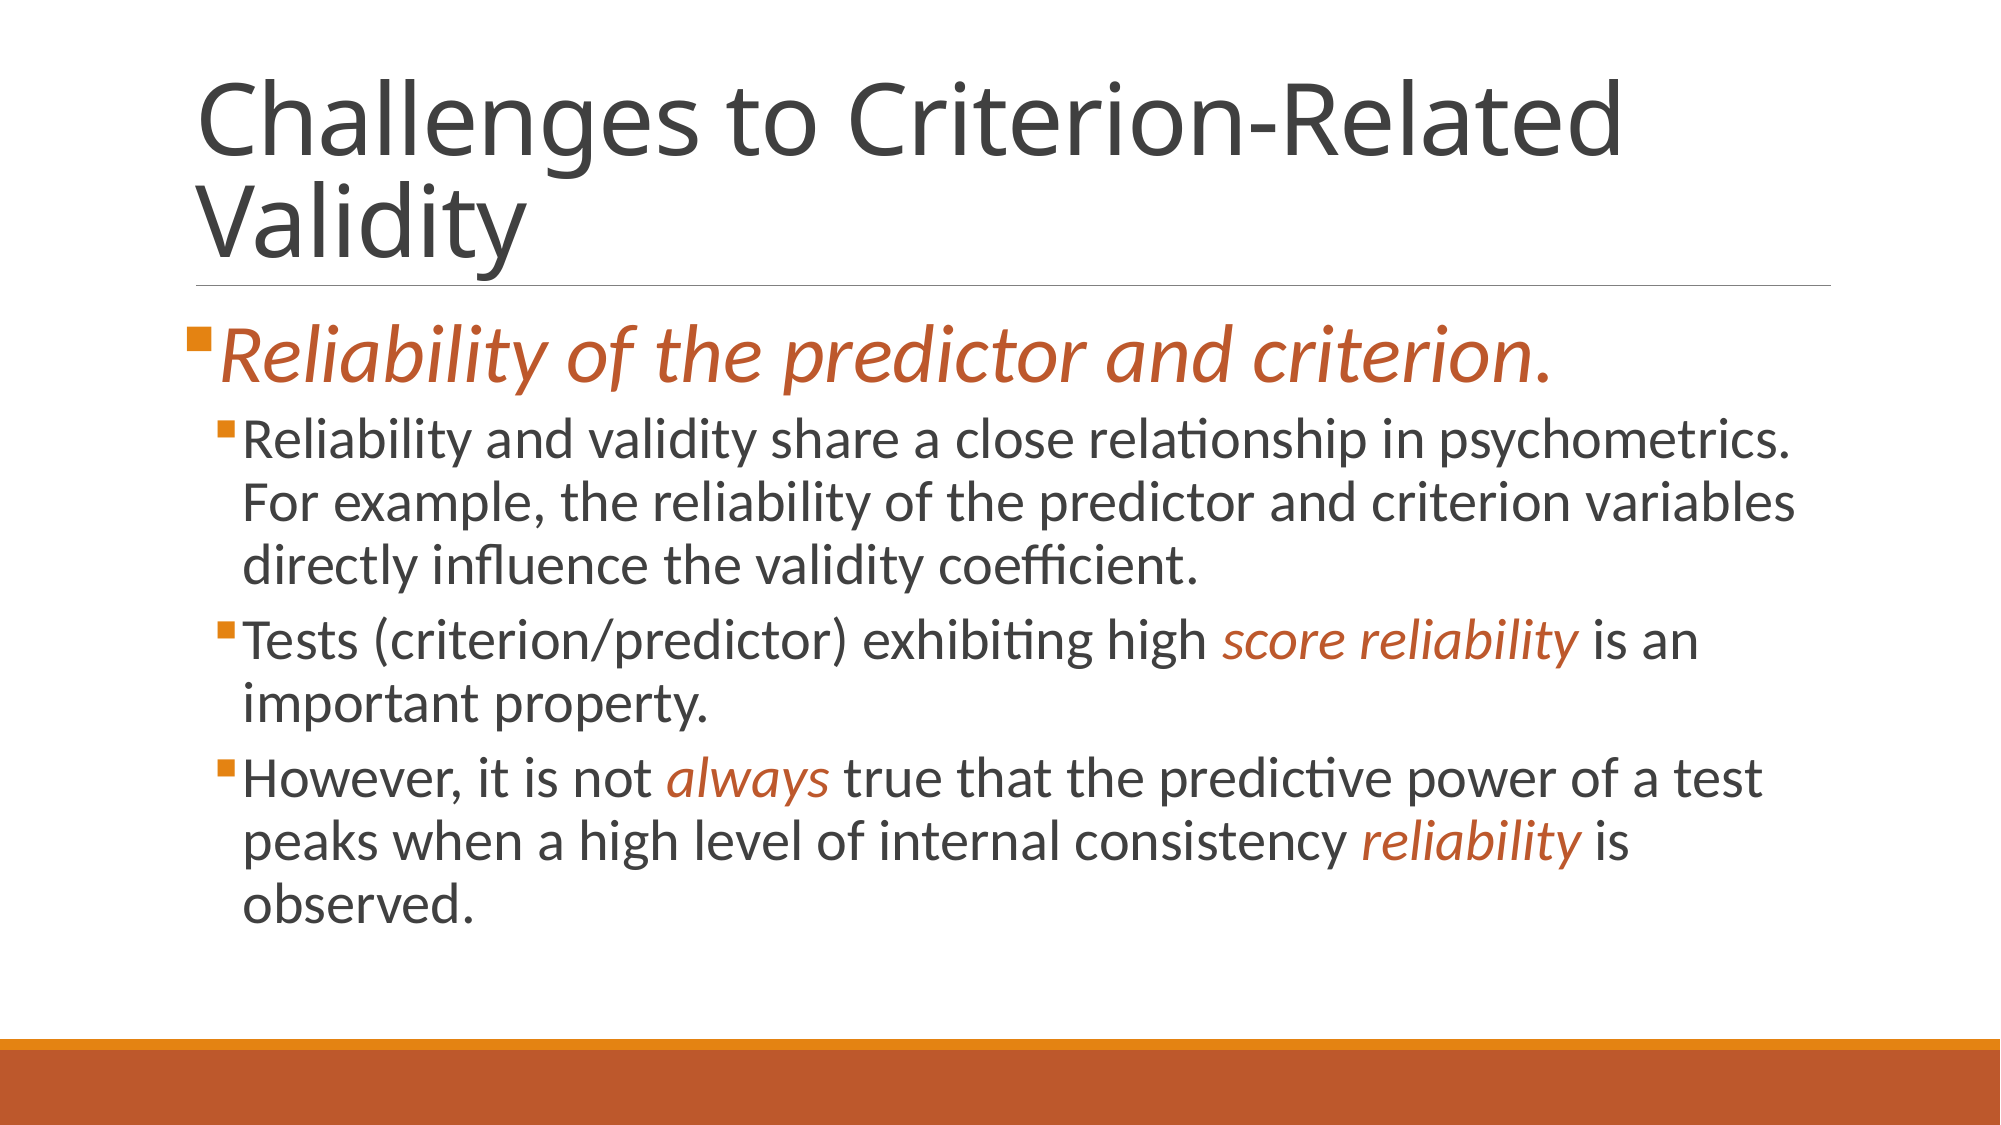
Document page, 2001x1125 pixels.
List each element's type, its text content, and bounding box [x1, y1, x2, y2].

title Challenges to Criterion-Related Validity [180, 47, 1830, 285]
list Reliability of the predictor and criterion. Reliability and validity share a close relationship in psychometrics. For example, the reliability of the predictor and criterion variables directly influence the validity coefficient. Tests (criterion/predictor) exhibiting high score reliability is an important property. However, it is not always true that the predictive power of a test peaks when a high level of internal consistency reliability is observed. [180, 302, 1830, 963]
